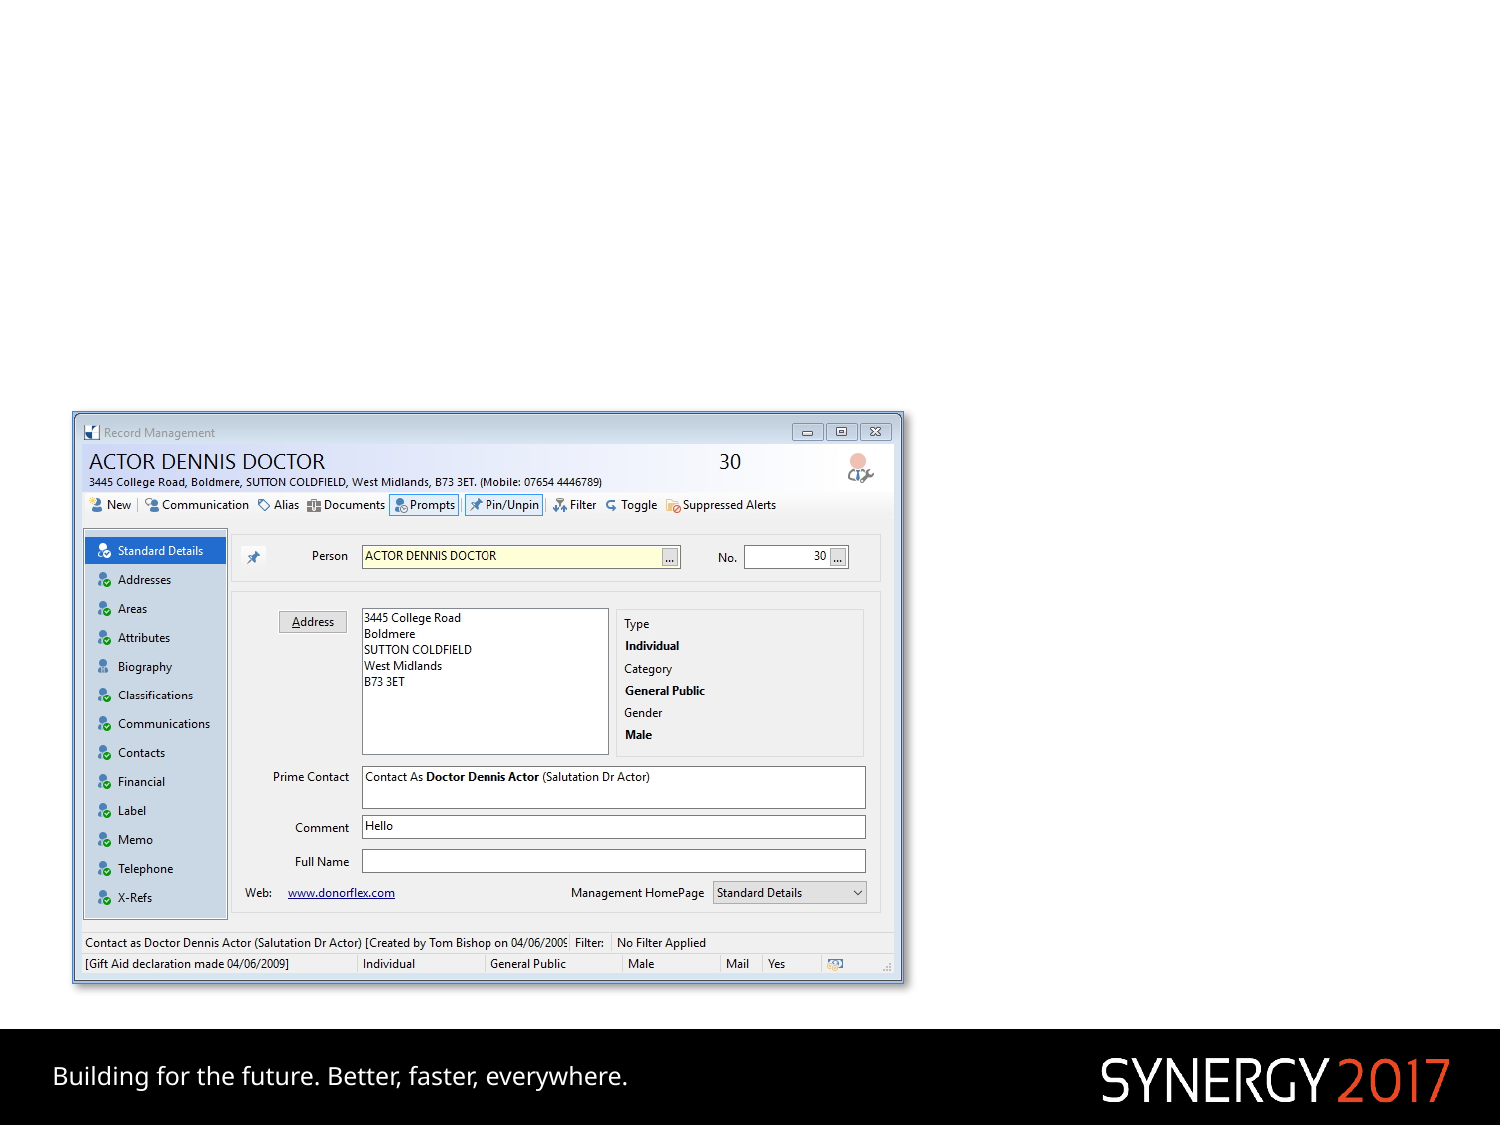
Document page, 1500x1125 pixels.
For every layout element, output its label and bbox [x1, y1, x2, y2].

picture [1087, 1042, 1463, 1118]
picture [72, 410, 904, 984]
